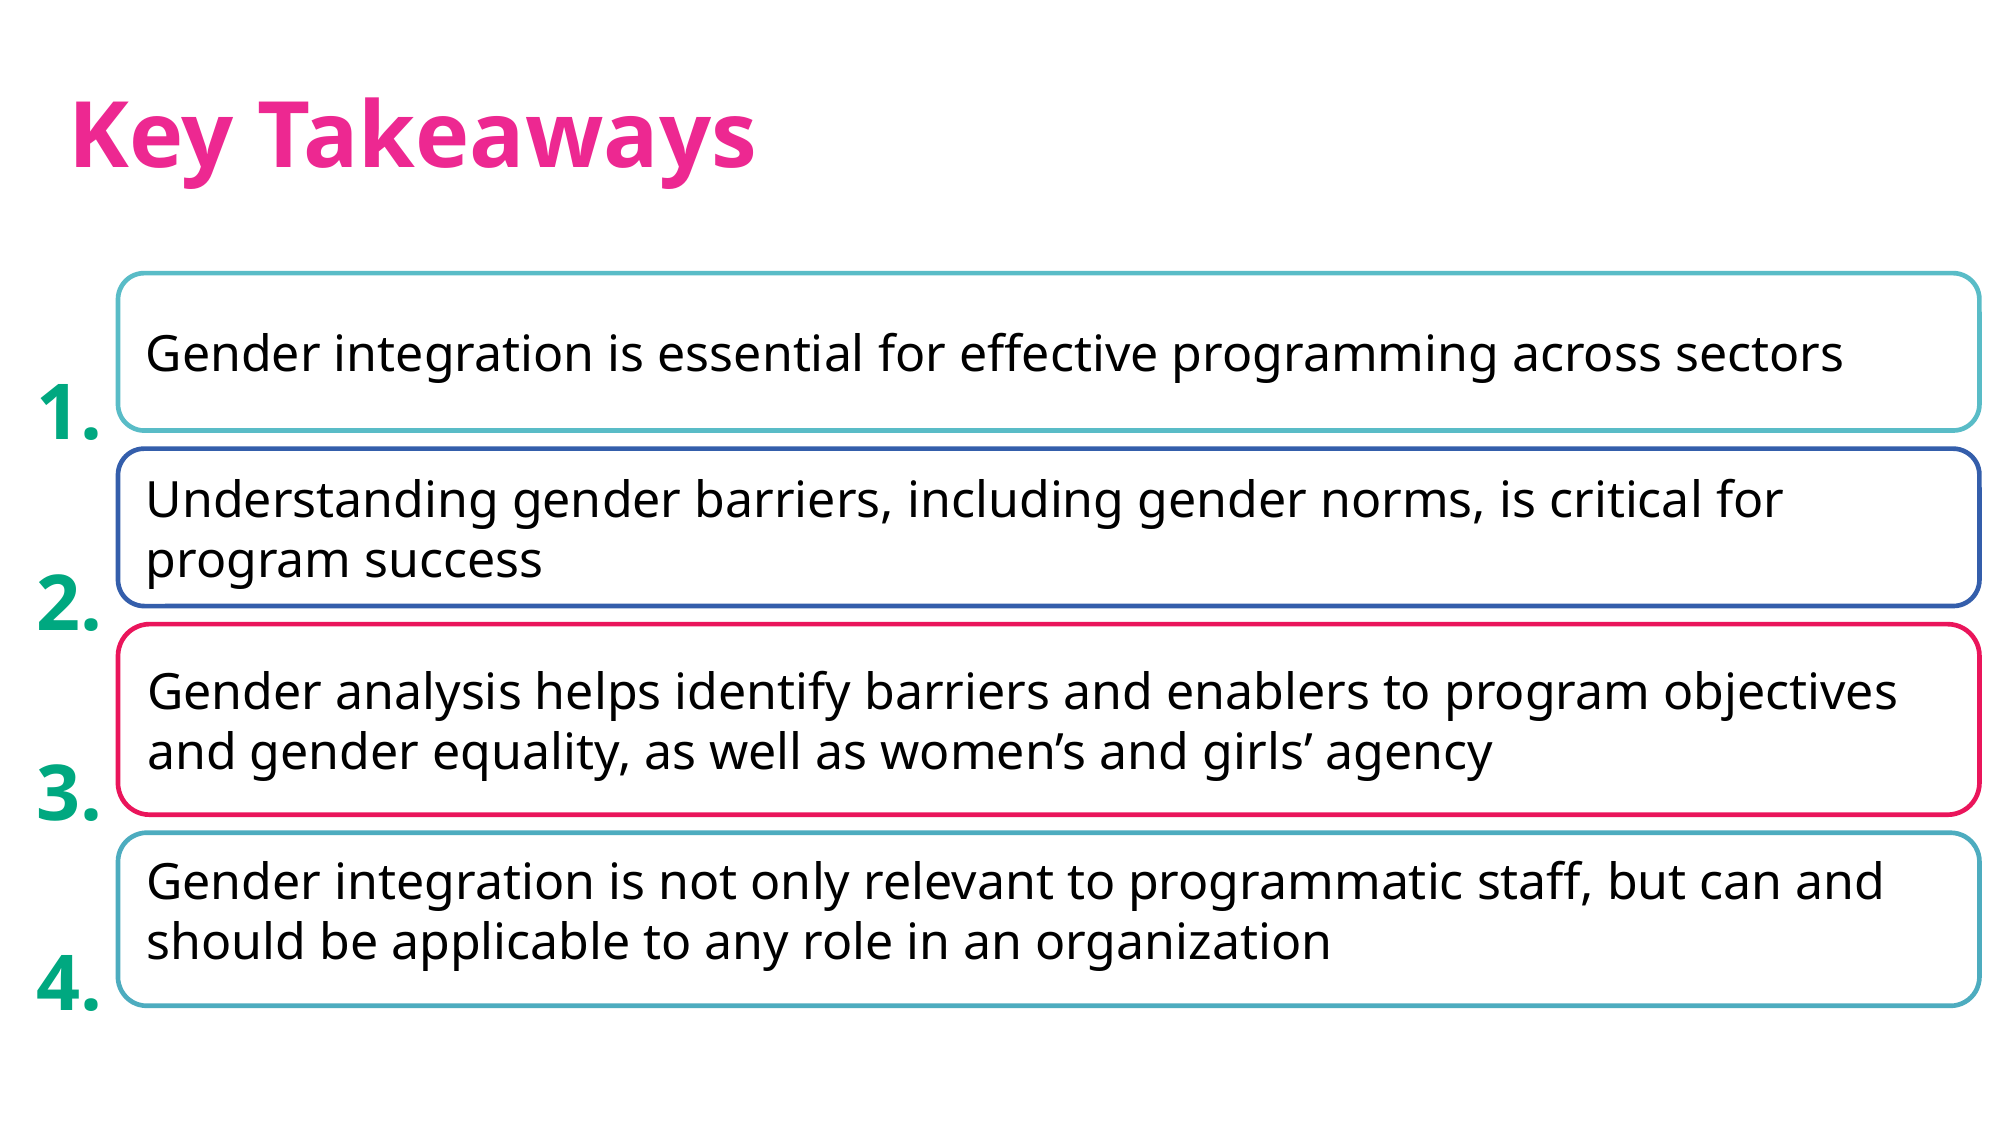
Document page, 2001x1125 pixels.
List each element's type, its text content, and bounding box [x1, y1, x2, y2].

text_box Gender integration is not only relevant to programmatic staff, but can and should be applicable to any role in an organization [135, 832, 1980, 1006]
text_box Gender analysis helps identify barriers and enablers to program objectives and gender equality, as well as women’s and girls’ agency [135, 624, 1980, 815]
text_box Gender integration is essential for effective programming across sectors [135, 273, 1980, 431]
title Key Takeaways [68, 75, 1932, 201]
text_box 1. 2. 3. 4. [16, 259, 135, 1046]
text_box Understanding gender barriers, including gender norms, is critical for program success [135, 448, 1980, 607]
